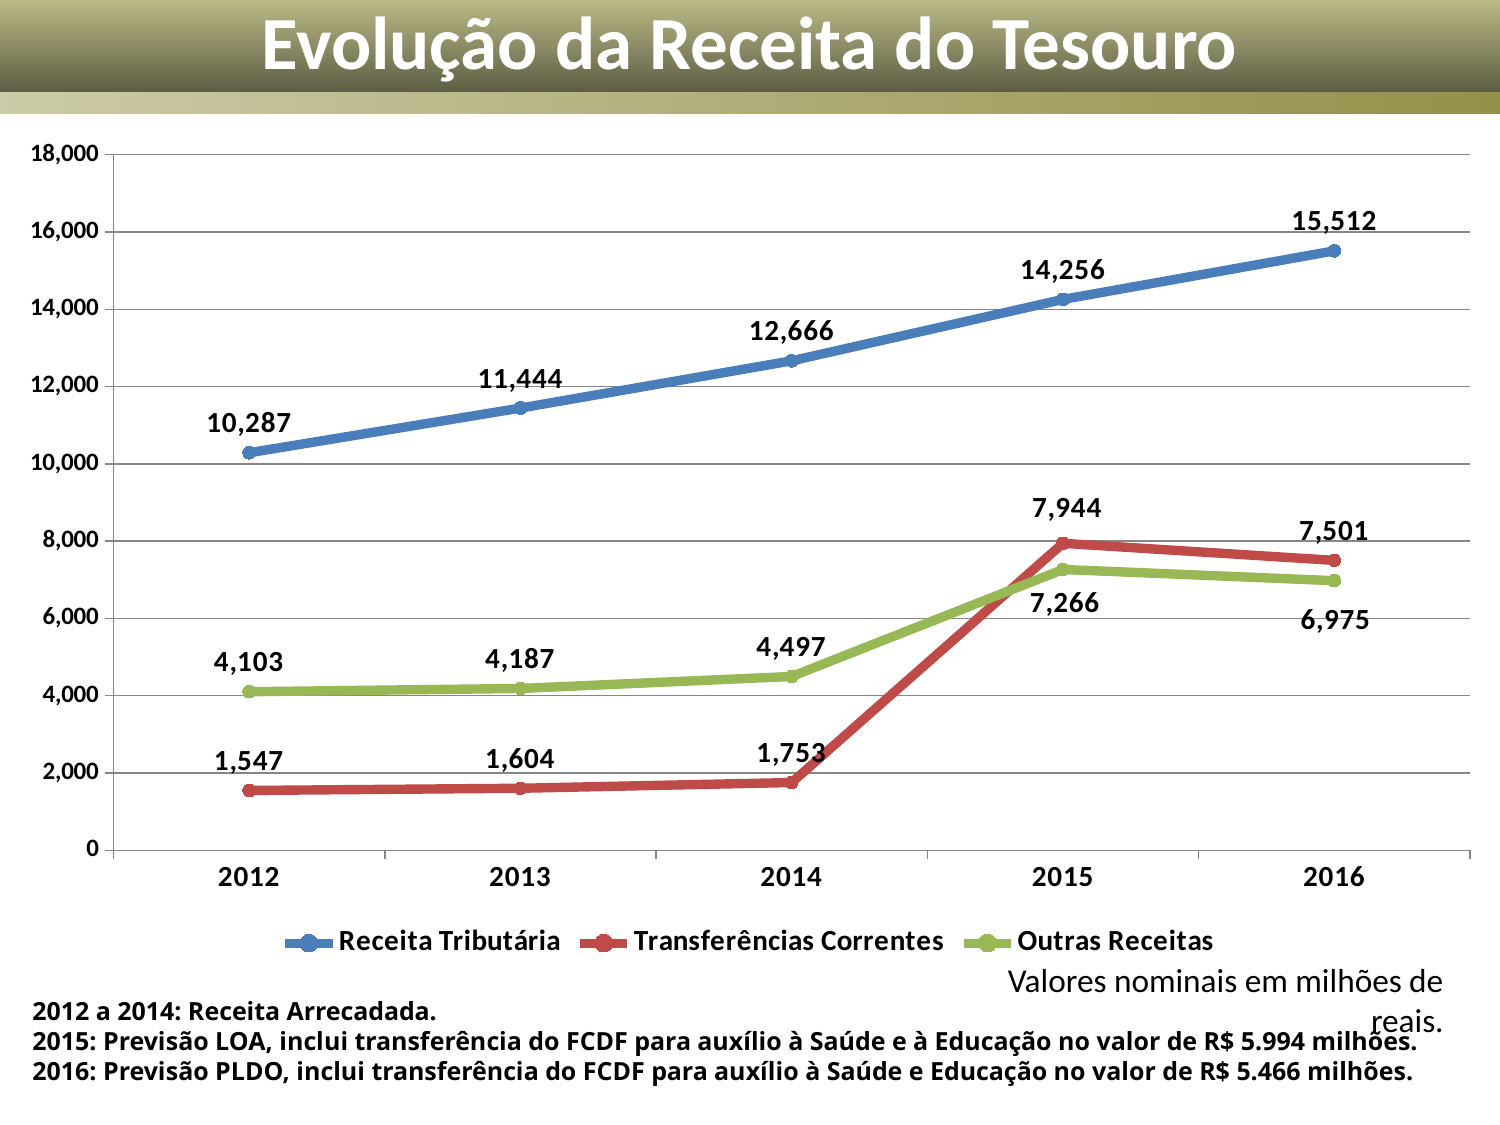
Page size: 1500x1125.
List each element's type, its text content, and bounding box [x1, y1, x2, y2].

text_box Evolução da Receita do Tesouro [0, 0, 1500, 92]
text_box Valores nominais em milhões de reais. [974, 973, 1459, 1047]
chart [0, 125, 1500, 965]
text_box 2012 a 2014: Receita Arrecadada. 2015: Previsão LOA, inclui transferência do FCDF para auxílio à Saúde e à Educação no valor de R$ 5.994 milhões. 2016: Previsão PLDO, inclui transferência do FCDF para auxílio à Saúde e Educação no valor de R$ 5.466 milhões. [17, 987, 1489, 1093]
text_box [0, 92, 1500, 114]
